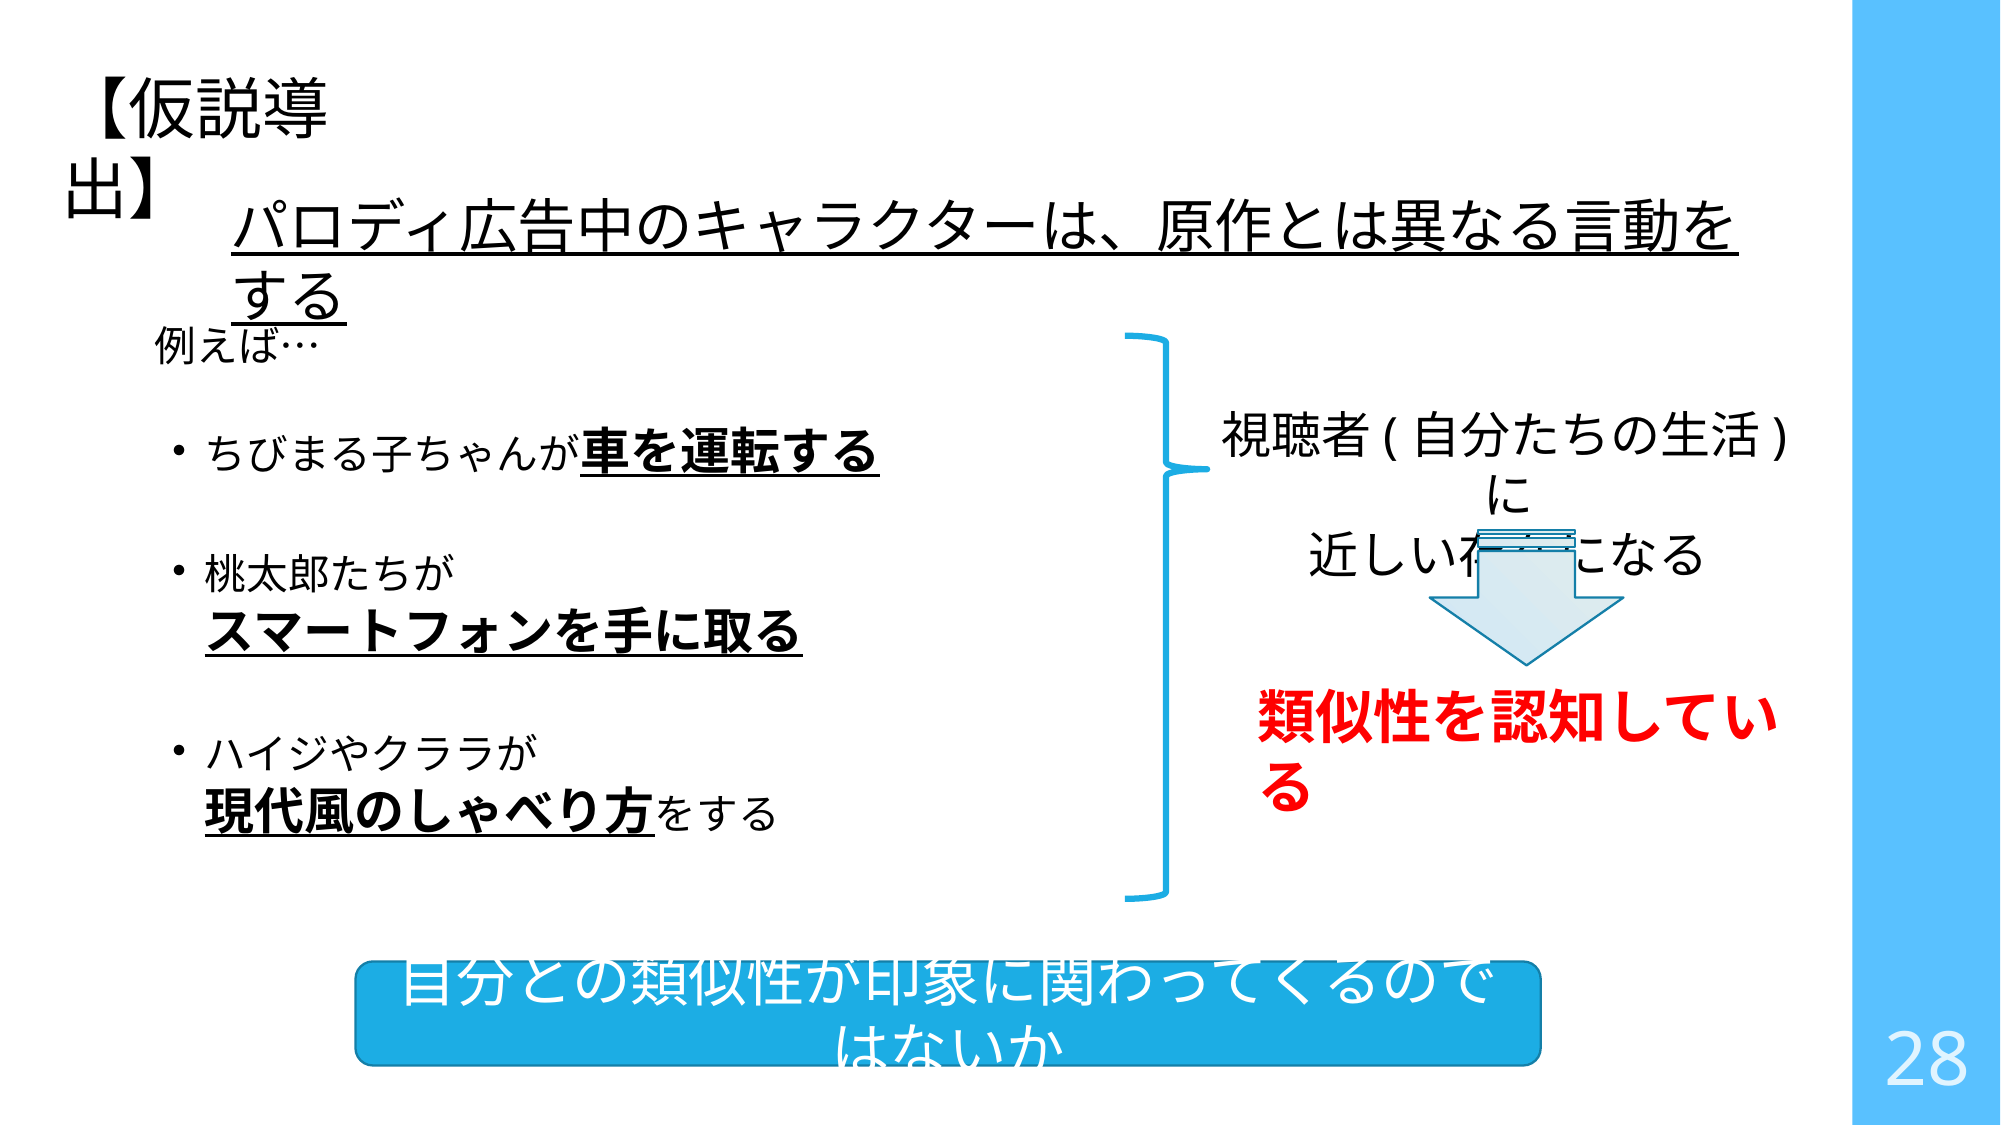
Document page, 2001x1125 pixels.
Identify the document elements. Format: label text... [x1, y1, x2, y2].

slide_number 28 [1852, 1012, 2000, 1110]
text_box 【仮説導出】 [47, 59, 444, 235]
text_box 例えば… ・ちびまる子ちゃんが車を運転する ・桃太郎たちが スマートフォンを手に取る ・ハイジやクララが 現代風のしゃべり方をする [139, 312, 1045, 848]
text_box [1428, 549, 1625, 667]
text_box [1477, 537, 1576, 548]
text_box [1124, 334, 1207, 900]
text_box 類似性を認知している [1242, 672, 1811, 828]
text_box 視聴者(自分たちの生活)に 近しい存在になる [1207, 395, 1811, 591]
text_box [1477, 529, 1576, 535]
text_box 自分との類似性が印象に関わってくるのではないか [354, 960, 1542, 1067]
text_box パロディ広告中のキャラクターは、原作とは異なる言動をする [216, 182, 1768, 337]
